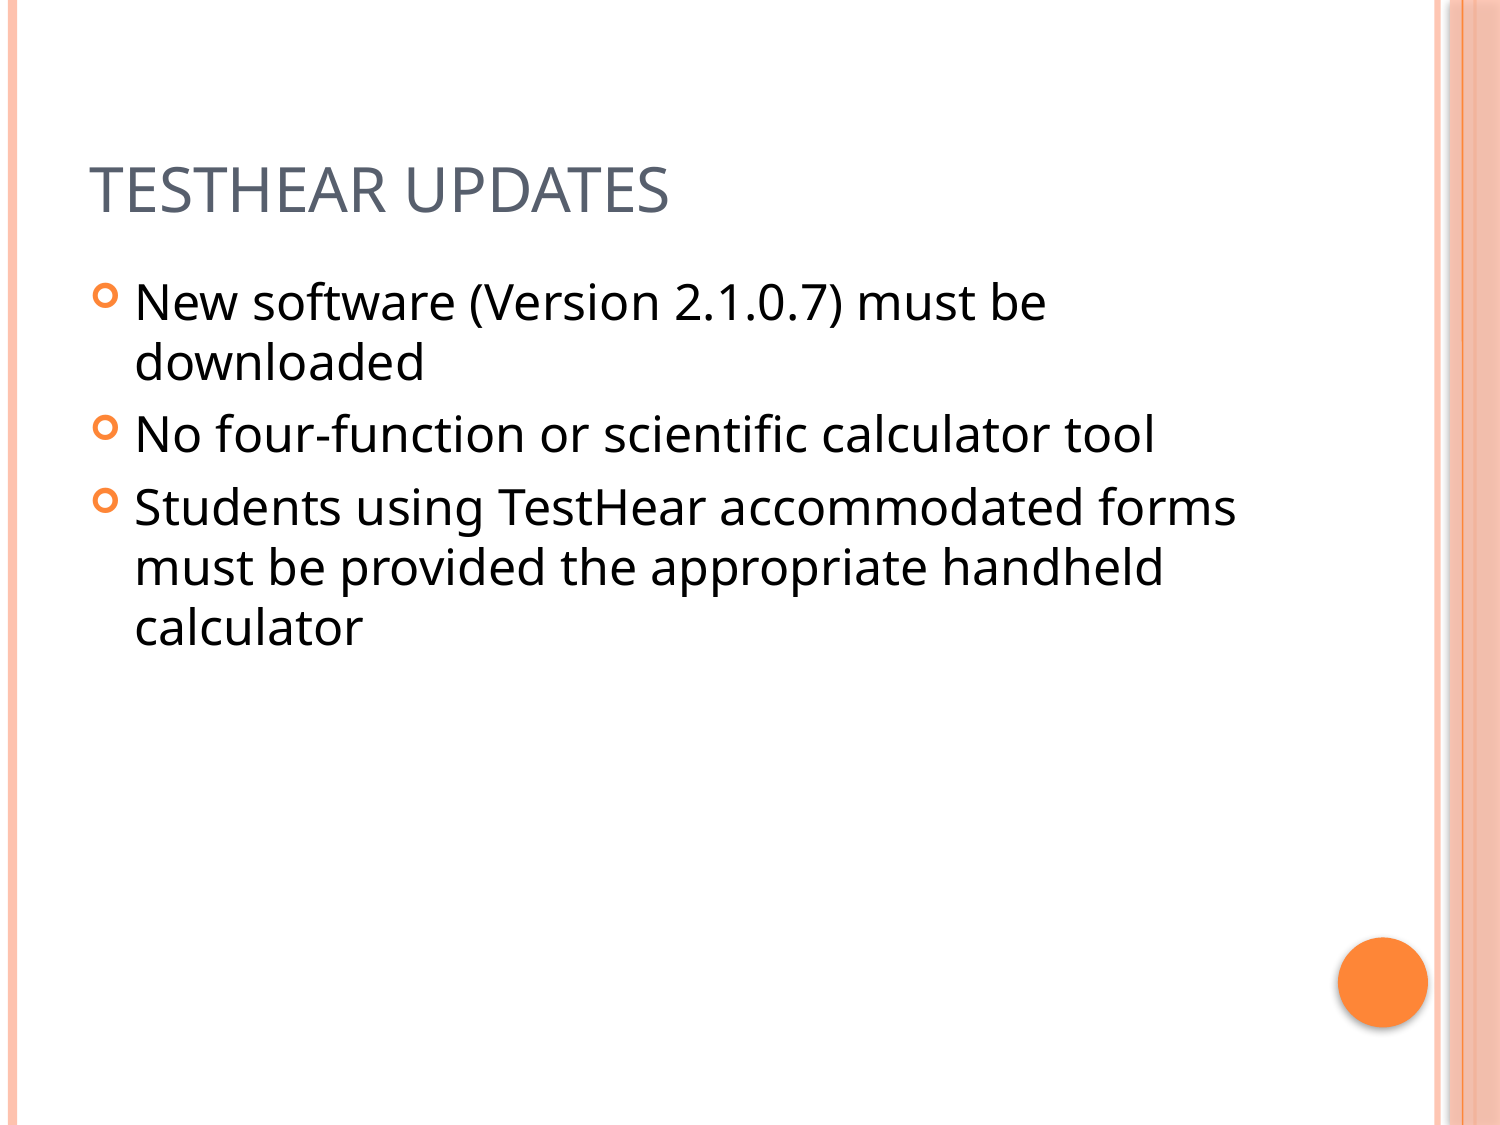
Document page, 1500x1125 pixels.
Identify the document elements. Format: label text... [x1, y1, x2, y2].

list New software (Version 2.1.0.7) must be downloaded No four-function or scientific calculator tool Students using TestHear accommodated forms must be provided the appropriate handheld calculator [75, 262, 1300, 1062]
title TestHear Updates [75, 45, 1300, 233]
